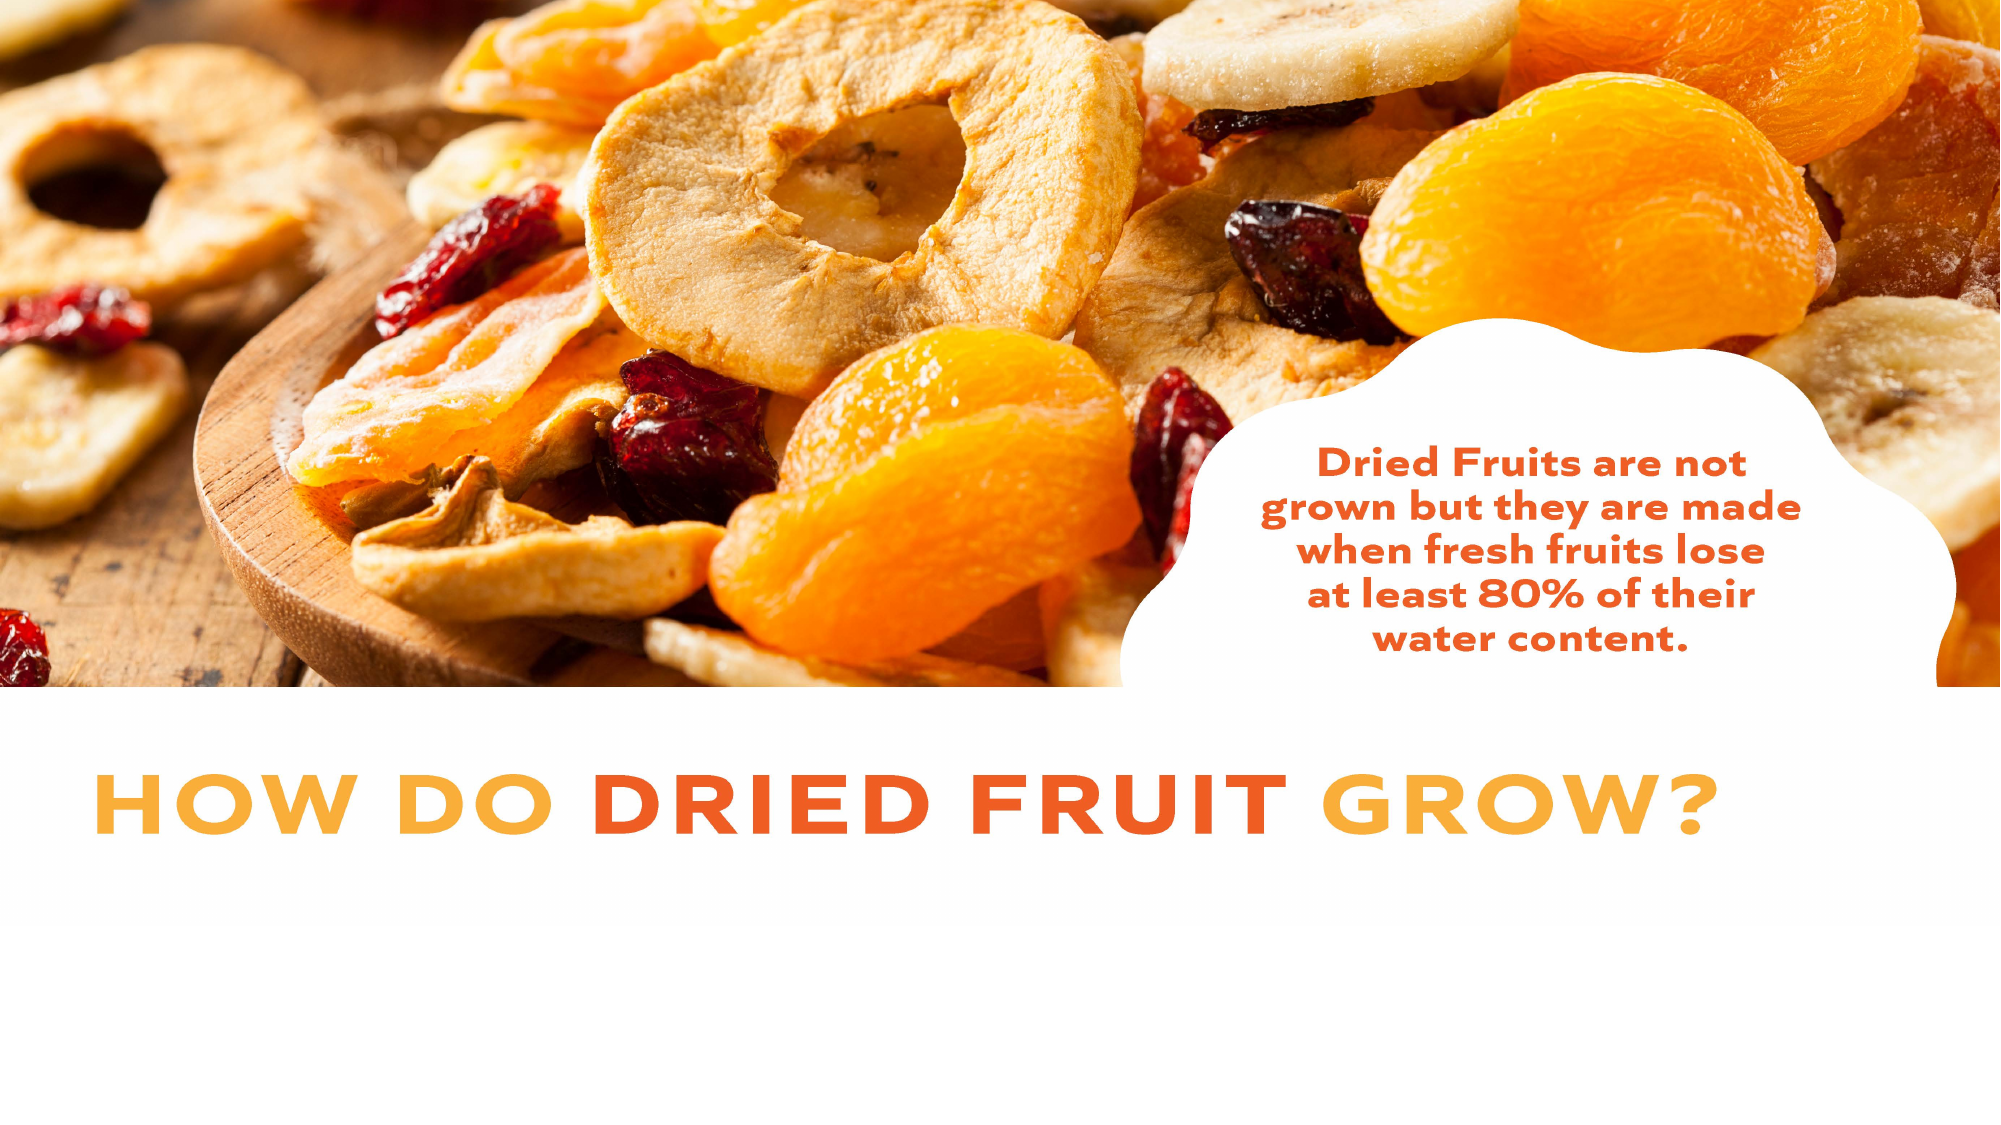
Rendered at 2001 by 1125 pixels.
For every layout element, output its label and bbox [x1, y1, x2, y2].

list [0, 0, 2000, 926]
